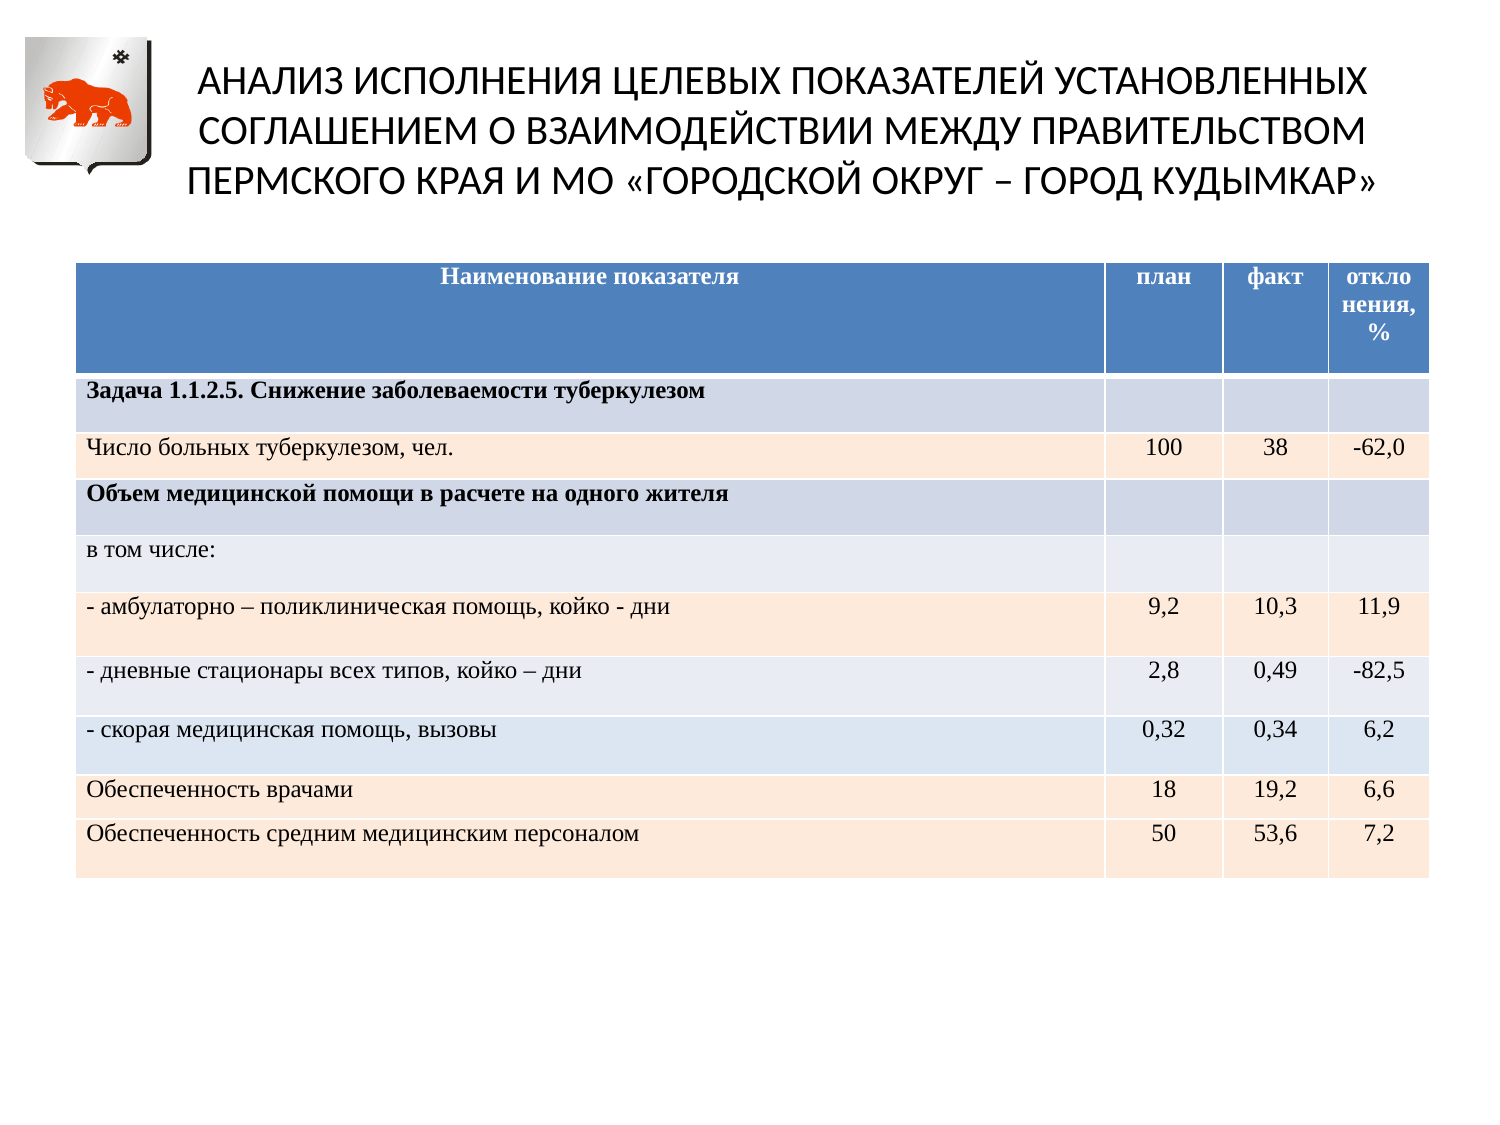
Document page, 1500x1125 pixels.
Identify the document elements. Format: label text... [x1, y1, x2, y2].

table_cell [1106, 536, 1222, 592]
table_cell [1329, 536, 1429, 592]
table_cell в том числе: [76, 536, 1104, 592]
table_cell 19,2 [1224, 776, 1328, 818]
table_cell [1106, 379, 1222, 432]
table_cell 10,3 [1224, 593, 1328, 656]
table_header Наименование показателя [76, 263, 1104, 373]
table_cell 38 [1224, 434, 1328, 478]
table_cell - амбулаторно – поликлиническая помощь, койко - дни [76, 593, 1104, 656]
table_cell - скорая медицинская помощь, вызовы [76, 717, 1104, 774]
table_cell 7,2 [1329, 820, 1429, 878]
table_header план [1106, 263, 1222, 373]
table_cell 50 [1106, 820, 1222, 878]
table_cell 0,49 [1224, 657, 1328, 715]
table_cell Обеспеченность средним медицинским персоналом [76, 820, 1104, 878]
table_cell Задача 1.1.2.5. Снижение заболеваемости туберкулезом [76, 379, 1104, 432]
table_cell Обеспеченность врачами [76, 776, 1104, 818]
table_cell 0,32 [1106, 717, 1222, 774]
table_cell 11,9 [1329, 593, 1429, 656]
table_cell - дневные стационары всех типов, койко – дни [76, 657, 1104, 715]
table_cell 0,34 [1224, 717, 1328, 774]
table_cell [1329, 480, 1429, 535]
table_cell 100 [1106, 434, 1222, 478]
table_cell [1106, 480, 1222, 535]
table_cell Объем медицинской помощи в расчете на одного жителя [76, 480, 1104, 535]
table_cell 18 [1106, 776, 1222, 818]
table_cell 9,2 [1106, 593, 1222, 656]
table_header факт [1224, 263, 1328, 373]
table_cell [1329, 379, 1429, 432]
table_cell -62,0 [1329, 434, 1429, 478]
picture [23, 34, 153, 176]
table_cell 6,2 [1329, 717, 1429, 774]
table_cell 53,6 [1224, 820, 1328, 878]
table_cell 2,8 [1106, 657, 1222, 715]
table_cell -82,5 [1329, 657, 1429, 715]
table_cell [1224, 379, 1328, 432]
table_cell [1224, 480, 1328, 535]
table_cell Число больных туберкулезом, чел. [76, 434, 1104, 478]
title АНАЛИЗ ИСПОЛНЕНИЯ ЦЕЛЕВЫХ ПОКАЗАТЕЛЕЙ УСТАНОВЛЕННЫХ СОГЛАШЕНИЕМ О ВЗАИМОДЕЙСТВИИ МЕЖДУ ПРАВИТЕЛЬСТВОМ ПЕРМСКОГО КРАЯ И МО «ГОРОДСКОЙ ОКРУГ – ГОРОД КУДЫМКАР» [140, 45, 1425, 211]
table_header отклонения, % [1329, 263, 1429, 373]
table_cell [1224, 536, 1328, 592]
table_cell 6,6 [1329, 776, 1429, 818]
